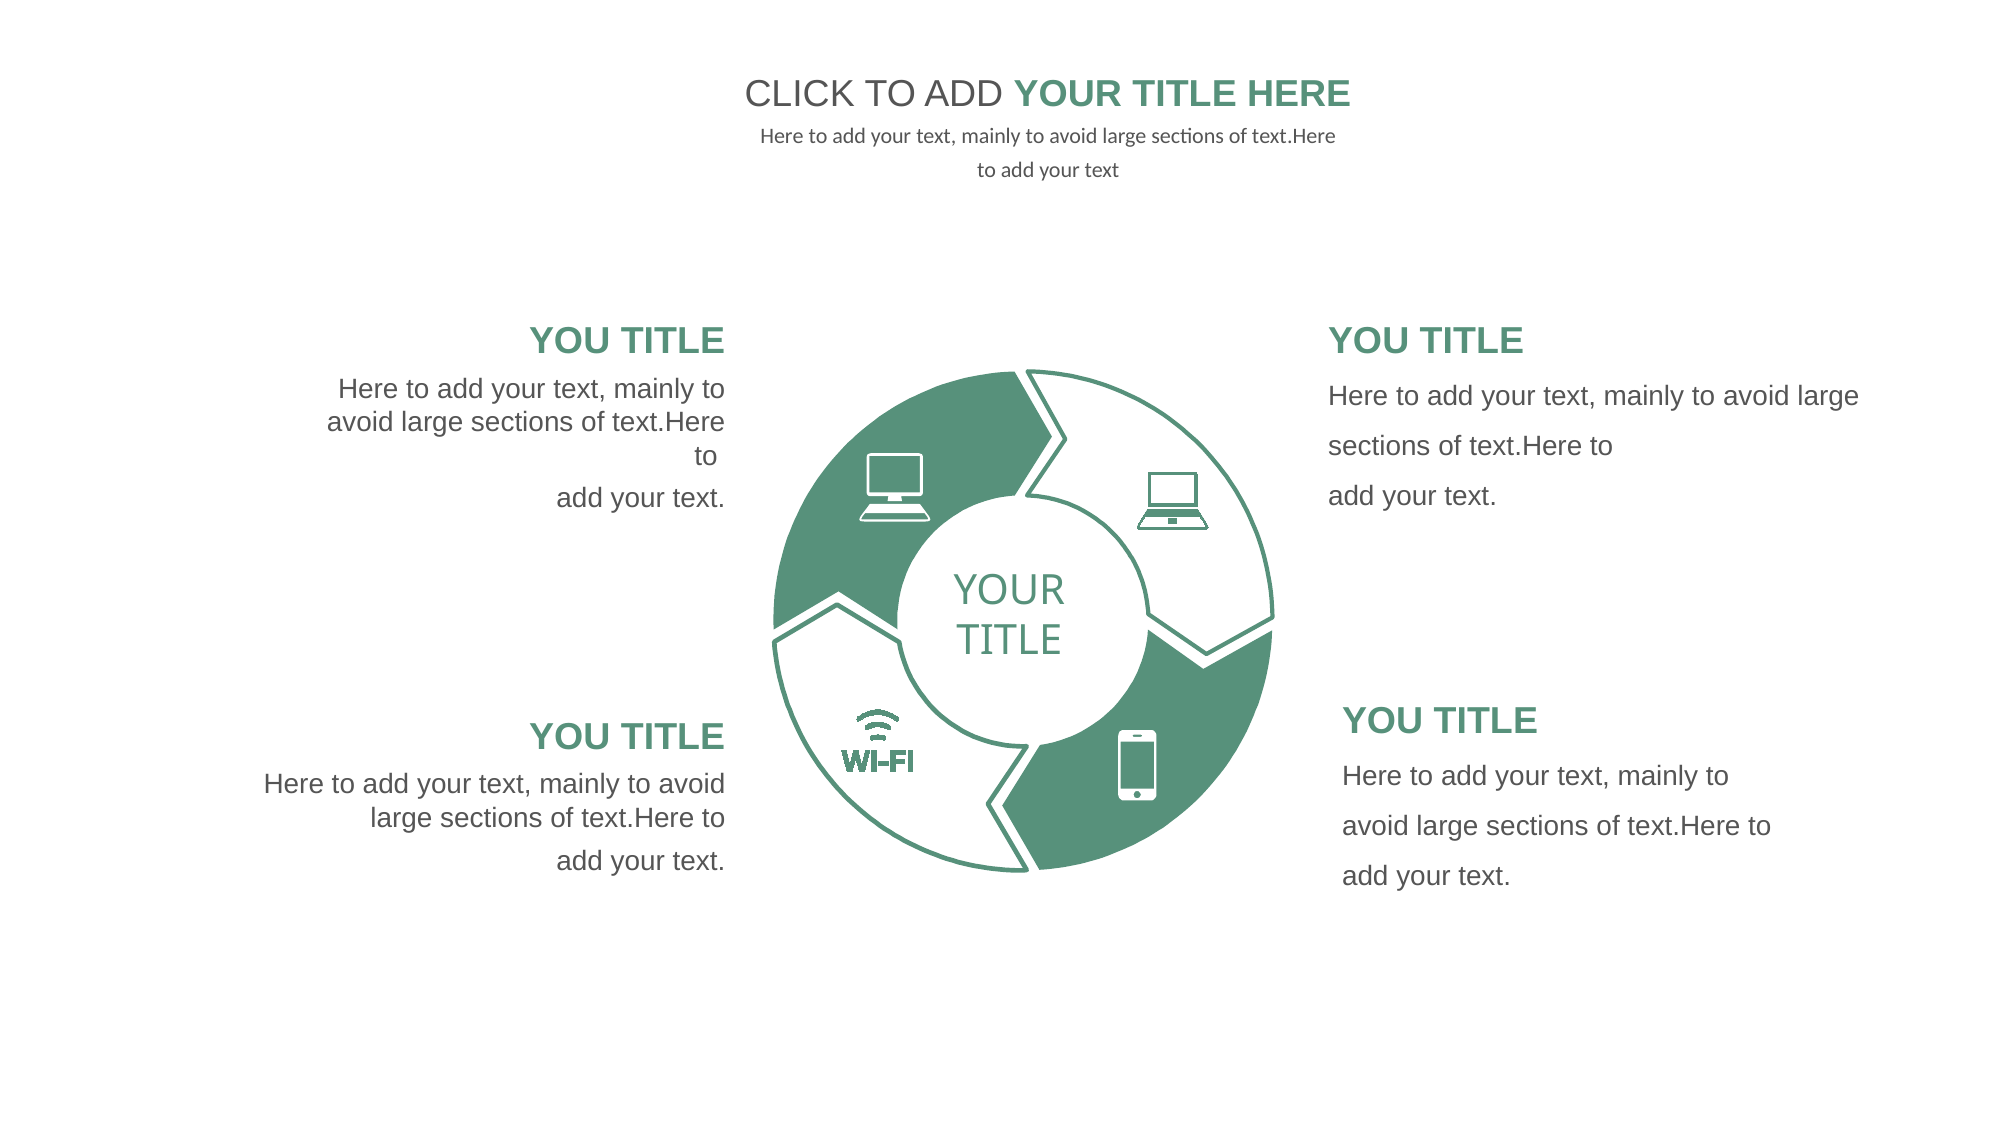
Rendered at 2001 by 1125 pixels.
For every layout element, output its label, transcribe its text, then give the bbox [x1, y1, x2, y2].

text_box Here to add your text, mainly to avoid large sections of text.Here to add your text [740, 106, 1356, 190]
text_box YOU TITLE Here to add your text, mainly to avoid large sections of text.Here to add your text. [231, 704, 741, 884]
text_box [773, 371, 1273, 871]
text_box CLICK TO ADD YOUR TITLE HERE [729, 61, 1367, 121]
text_box YOU TITLE Here to add your text, mainly to avoid large sections of text.Here to add your text. [1313, 308, 1882, 519]
text_box YOU TITLE Here to add your text, mainly to avoid large sections of text.Here to add your text. [1327, 688, 1791, 899]
text_box YOU TITLE Here to add your text, mainly to avoid large sections of text.Here to add your text. [282, 308, 741, 521]
